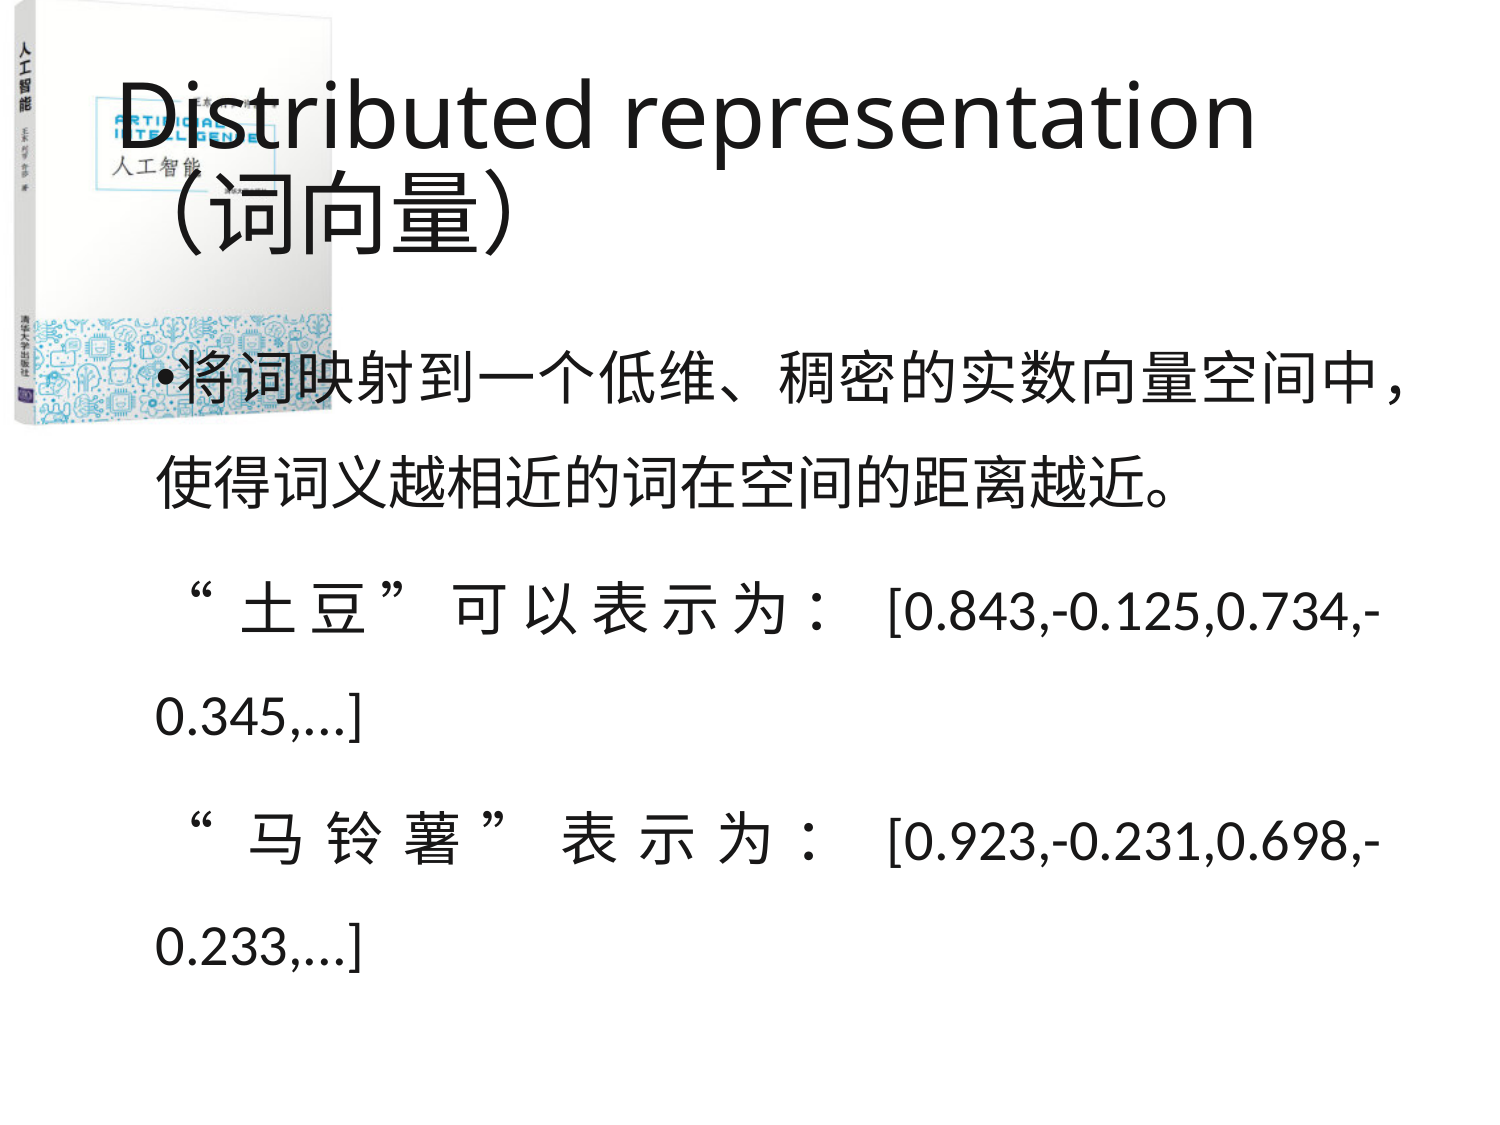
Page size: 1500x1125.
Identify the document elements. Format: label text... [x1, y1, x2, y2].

title Distributed representation（词向量） [103, 59, 1397, 278]
list 将词映射到一个低维、稠密的实数向量空间中，使得词义越相近的词在空间的距离越近。 “土豆”可以表示为：[0.843,-0.125,0.734,-0.345,...] “马铃薯”表示为：[0.923,-0.231,0.698,-0.233,...] [103, 299, 1397, 1014]
picture [0, 0, 393, 443]
